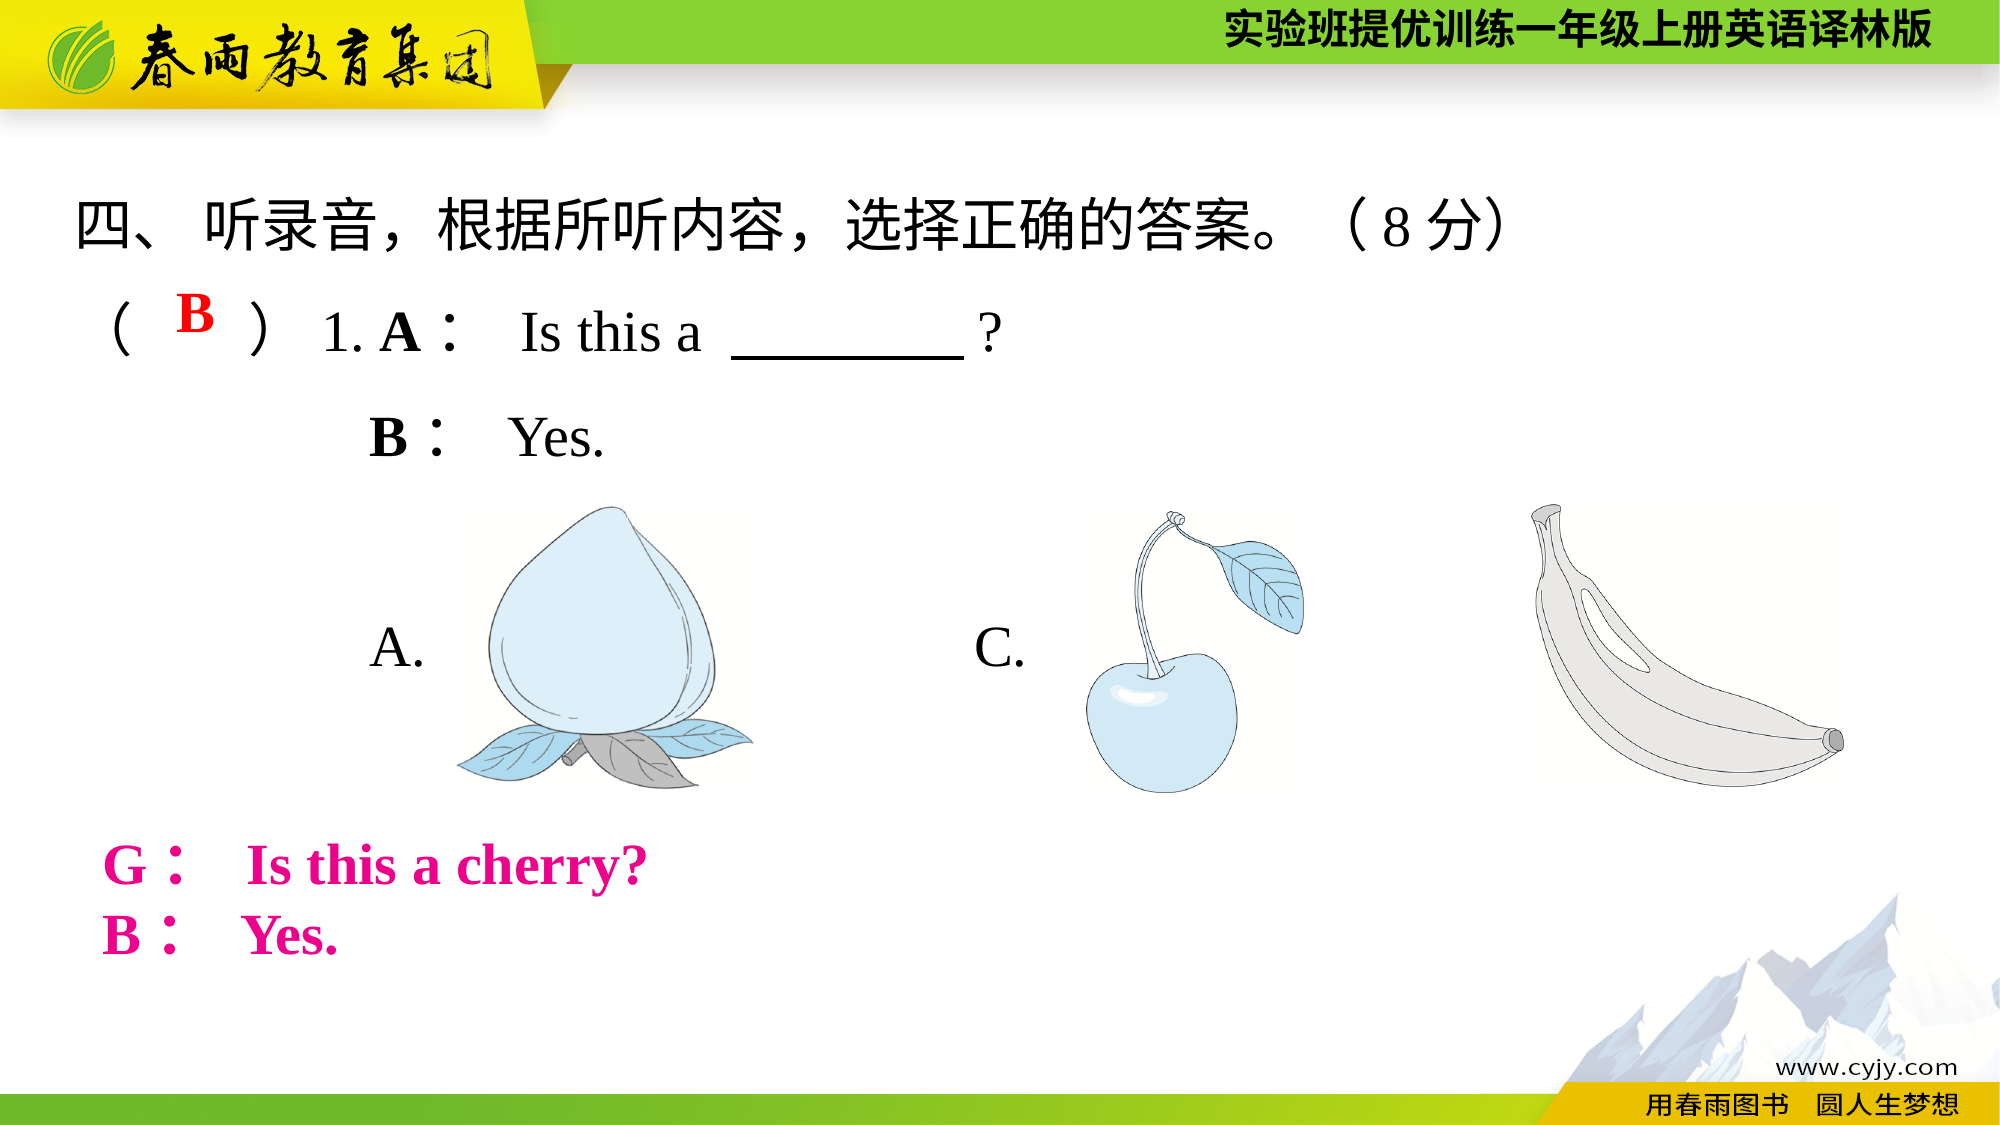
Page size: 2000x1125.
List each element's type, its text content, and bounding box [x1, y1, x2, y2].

picture [0, 0, 2000, 1125]
list 四、 听录音，根据所听内容，选择正确的答案。（8分） （ ）1. A： Is this a ? B： Yes. A. B. C. [59, 146, 1944, 692]
text_box G： Is this a cherry? B： Yes. [87, 784, 1087, 974]
text_box B [161, 267, 231, 352]
